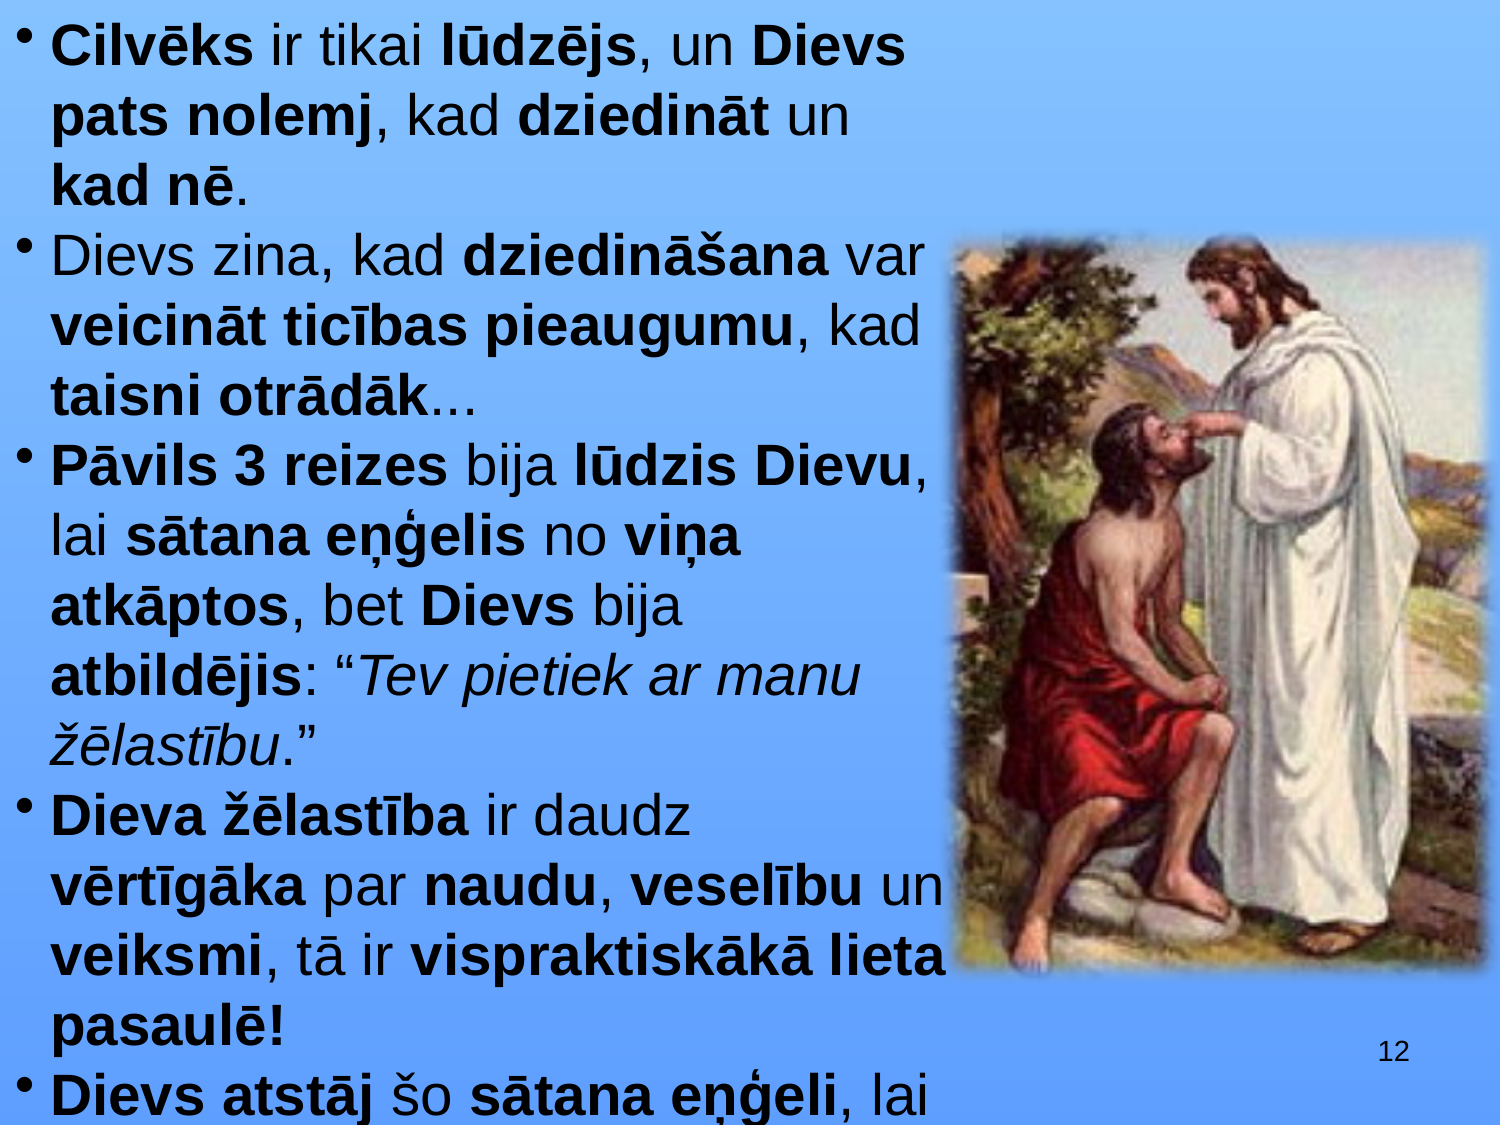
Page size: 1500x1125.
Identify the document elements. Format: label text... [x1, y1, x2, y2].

text_box 12 [1074, 1024, 1425, 1103]
picture [937, 223, 1500, 985]
text_box Cilvēks ir tikai lūdzējs, un Dievs pats nolemj, kad dziedināt un kad nē. Dievs zina, kad dziedināšana var veicināt ticības pieaugumu, kad taisni otrādāk... Pāvils 3 reizes bija lūdzis Dievu, lai sātana eņģelis no viņa atkāptos, bet Dievs bija atbildējis: “Tev pietiek ar manu žēlastību.” Dieva žēlastība ir daudz vērtīgāka par naudu, veselību un veiksmi, tā ir vispraktiskākā lieta pasaulē! Dievs atstāj šo sātana eņģeli, lai Pāvils varētu vairāk piedzīvot Dieva žēlastību! [0, 0, 973, 1125]
